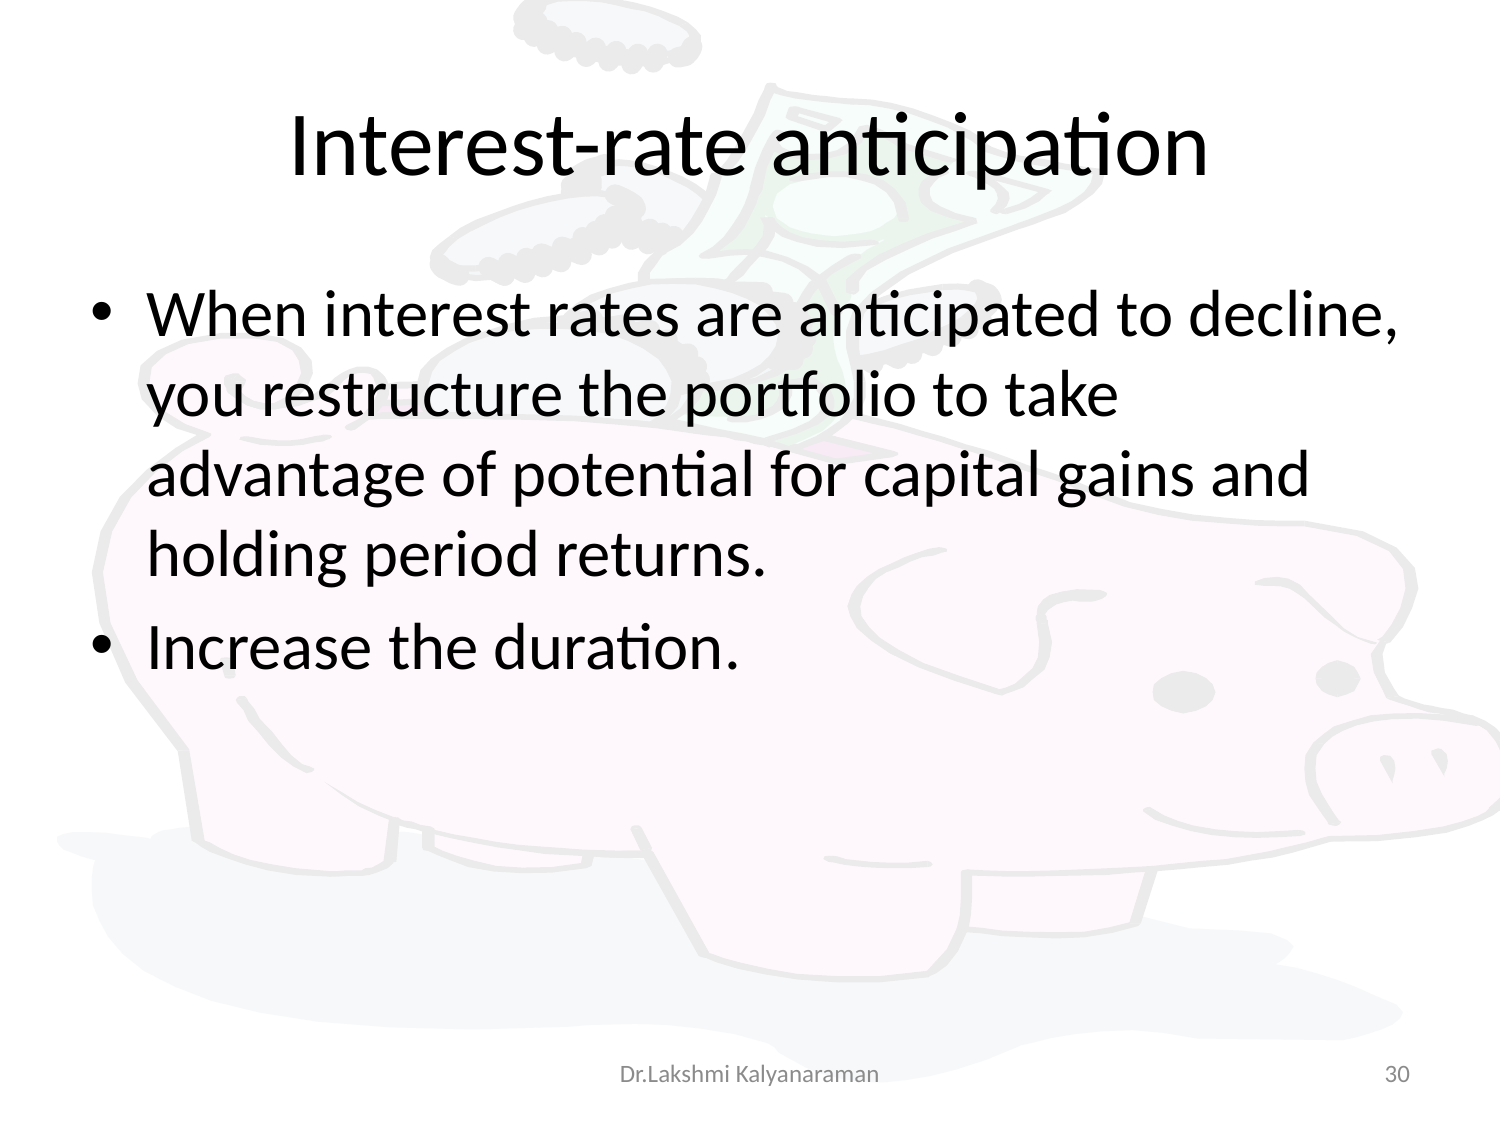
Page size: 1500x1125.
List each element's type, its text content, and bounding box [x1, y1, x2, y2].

footer Dr.Lakshmi Kalyanaraman [512, 1042, 988, 1103]
list When interest rates are anticipated to decline, you restructure the portfolio to take advantage of potential for capital gains and holding period returns. Increase the duration. [75, 262, 1425, 1005]
slide_number 30 [1074, 1042, 1425, 1103]
title Interest-rate anticipation [75, 45, 1425, 233]
